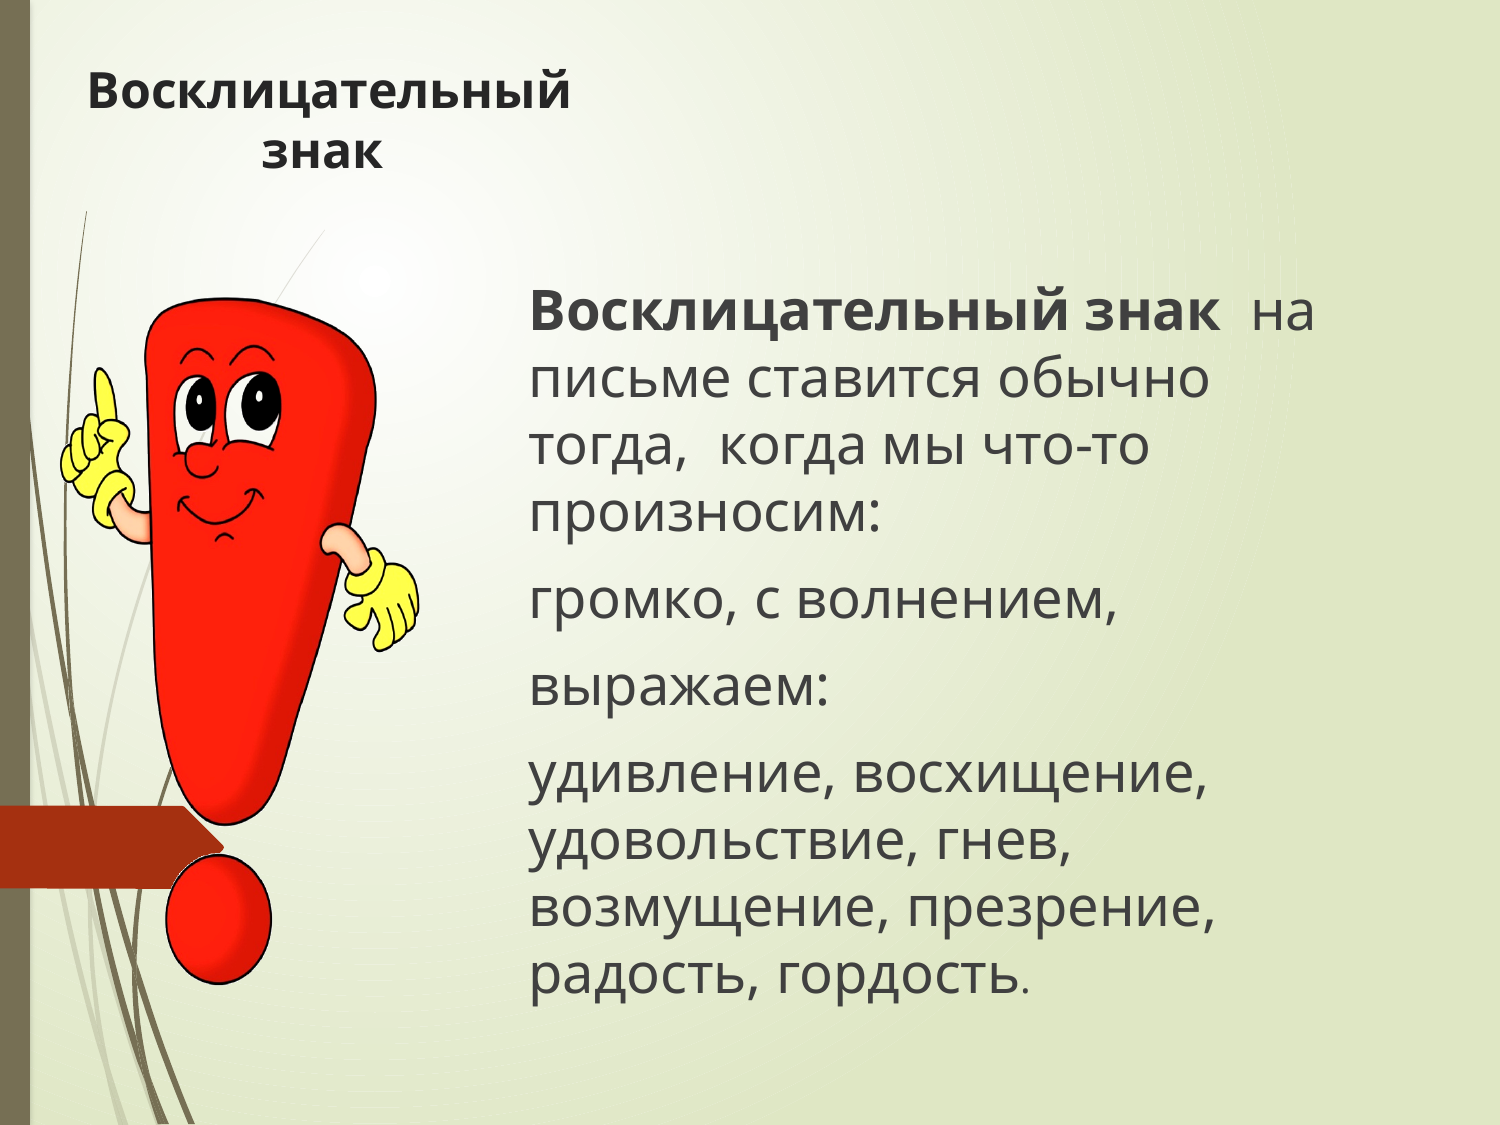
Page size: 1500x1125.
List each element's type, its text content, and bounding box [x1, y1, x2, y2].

title Восклицательный знак [26, 25, 632, 186]
list Восклицательный знак на письме ставится обычно тогда, когда мы что-то произносим: громко, с волнением, выражаем: удивление, восхищение, удовольствие, гнев, возмущение, презрение, радость, гордость. [522, 267, 1400, 1018]
picture [0, 219, 523, 1011]
